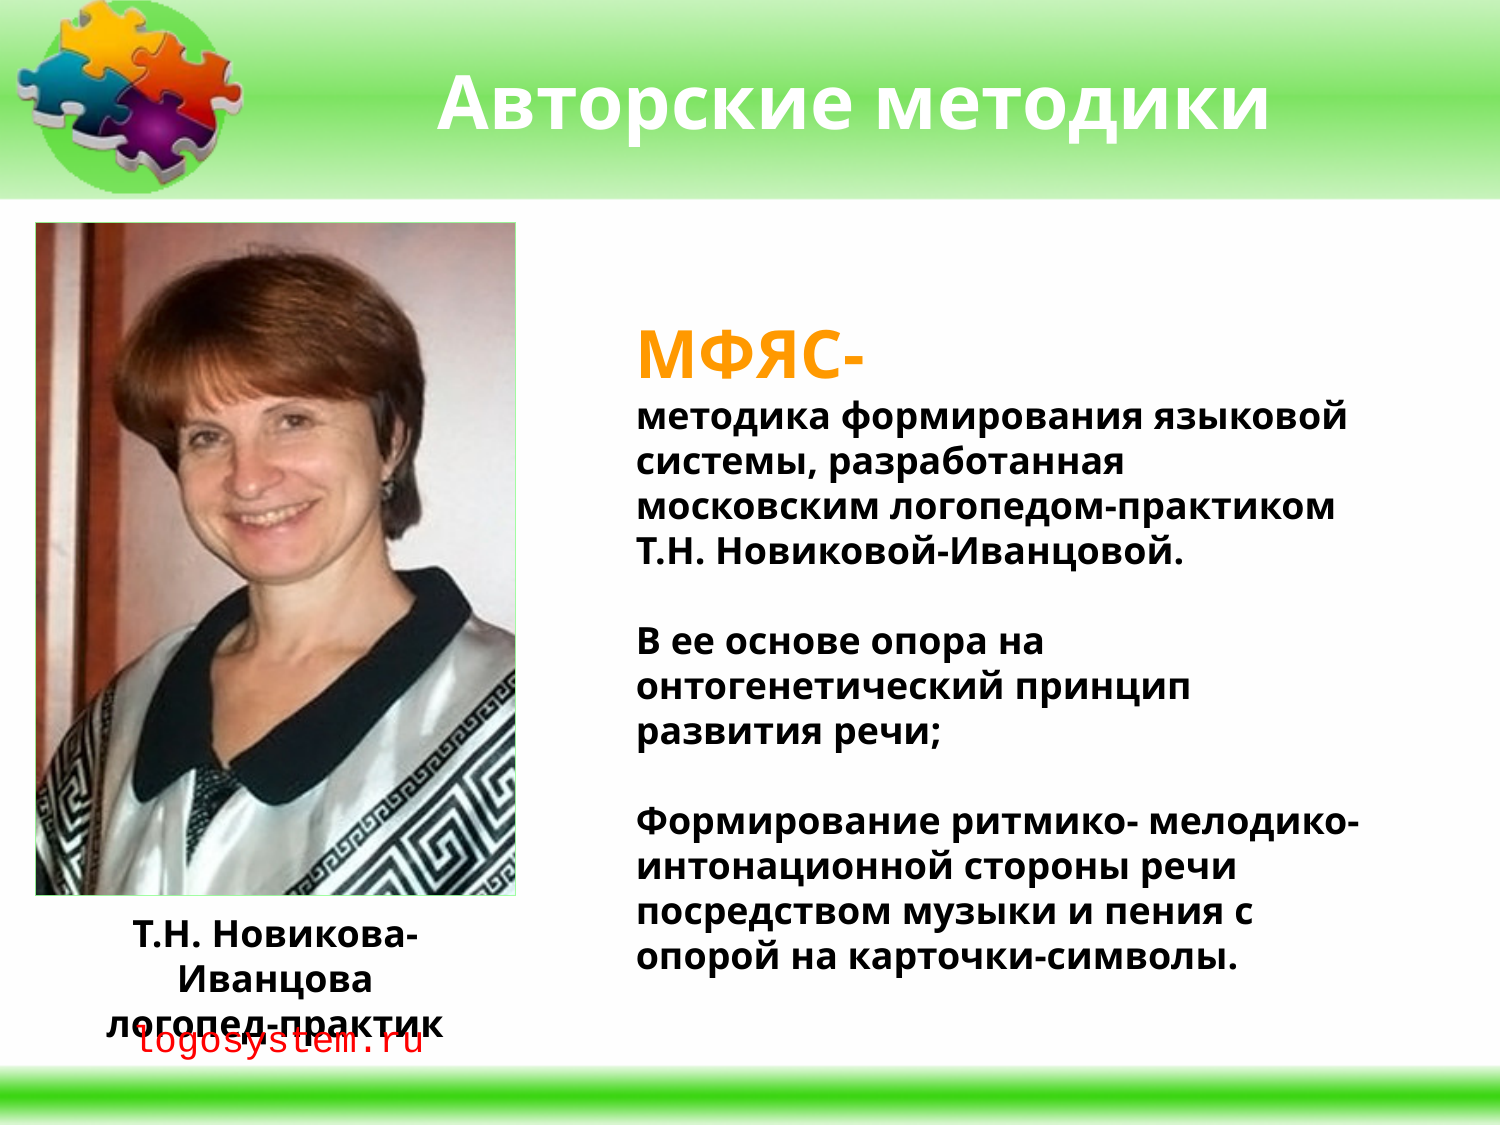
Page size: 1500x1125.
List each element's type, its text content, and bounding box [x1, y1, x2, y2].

text_box logosystem.ru [117, 1007, 446, 1068]
text_box Т.Н. Новикова-Иванцова логопед-практик [35, 902, 516, 1053]
list МФЯС- методика формирования языковой системы, разработанная московским логопедом-практиком Т.Н. Новиковой-Иванцовой. В ее основе опора на онтогенетический принцип развития речи; Формирование ритмико- мелодико-интонационной стороны речи посредством музыки и пения с опорой на карточки-символы. [621, 304, 1383, 1043]
picture [0, 0, 1500, 1125]
title Авторские методики [328, 46, 1383, 153]
